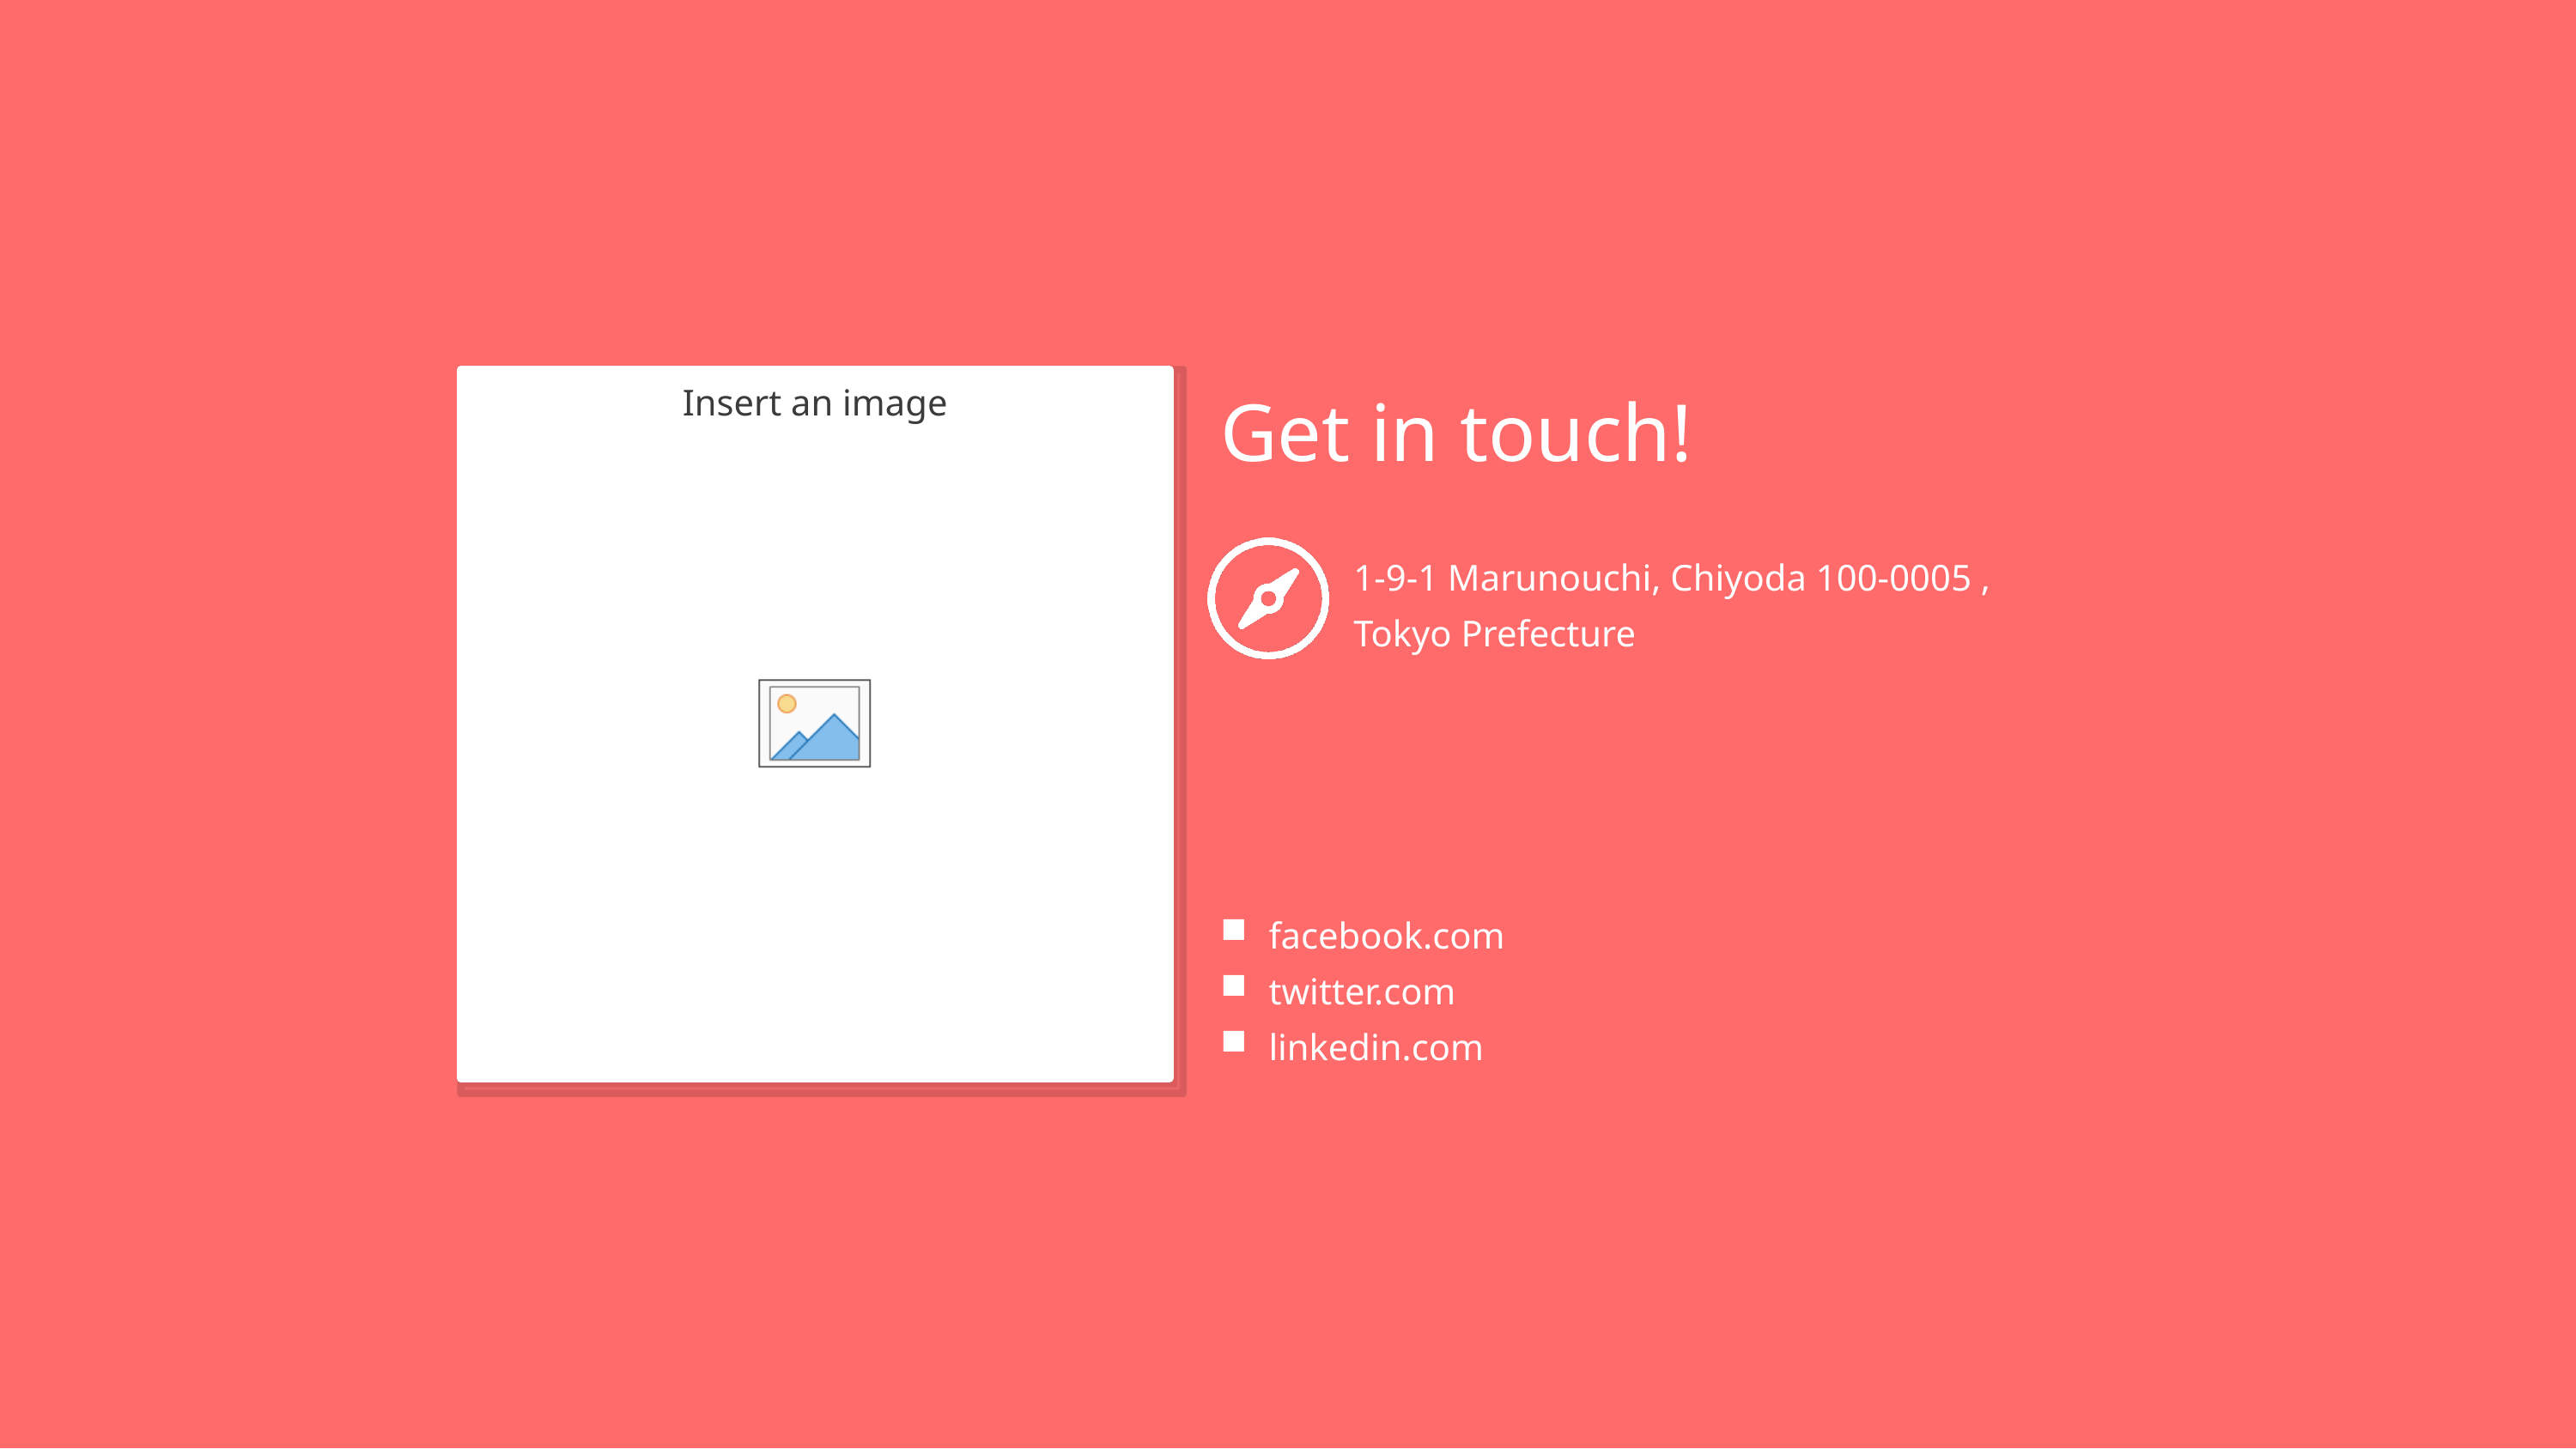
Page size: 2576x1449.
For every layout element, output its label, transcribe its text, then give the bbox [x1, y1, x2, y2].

list 1-9-1 Marunouchi, Chiyoda 100-0005 , Tokyo Prefecture [1340, 528, 2243, 668]
list facebook.com twitter.com linkedin.com [1207, 800, 2243, 1075]
picture [1207, 537, 1329, 659]
list Get in touch! [1207, 373, 2242, 484]
picture [465, 373, 1166, 1075]
